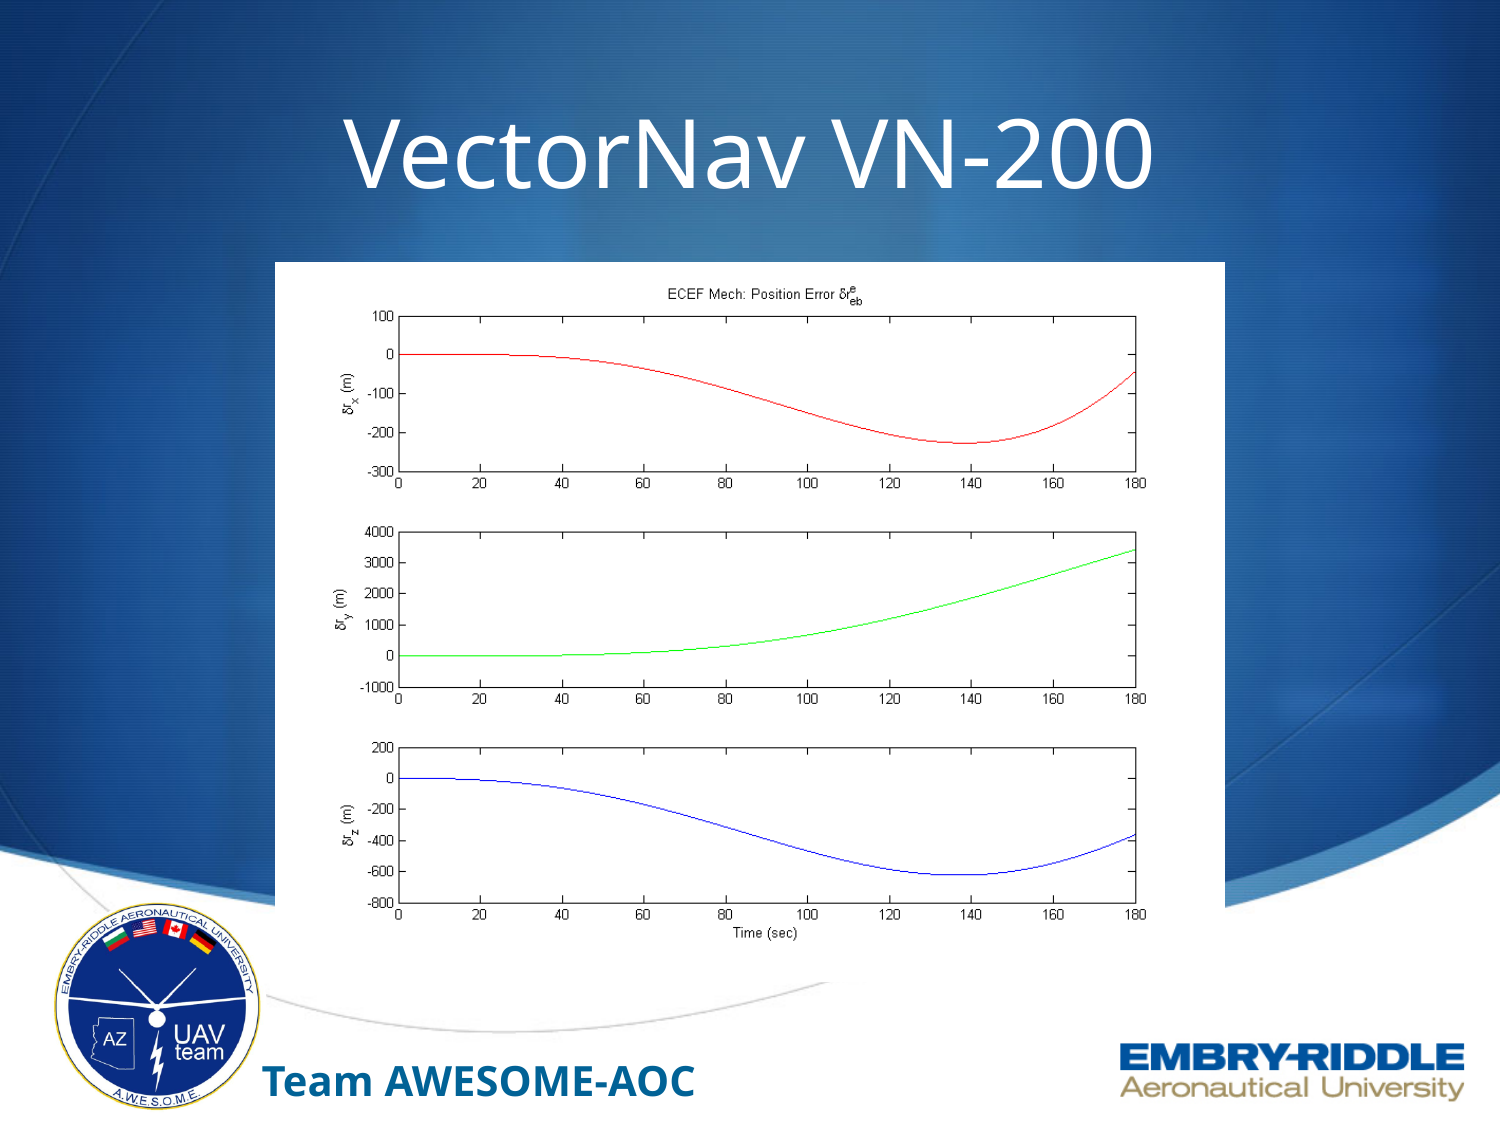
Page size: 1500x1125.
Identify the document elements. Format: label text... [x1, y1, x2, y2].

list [274, 261, 1226, 982]
title VectorNav VN-200 [75, 56, 1425, 245]
picture [0, 0, 1500, 1125]
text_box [49, 899, 721, 1113]
